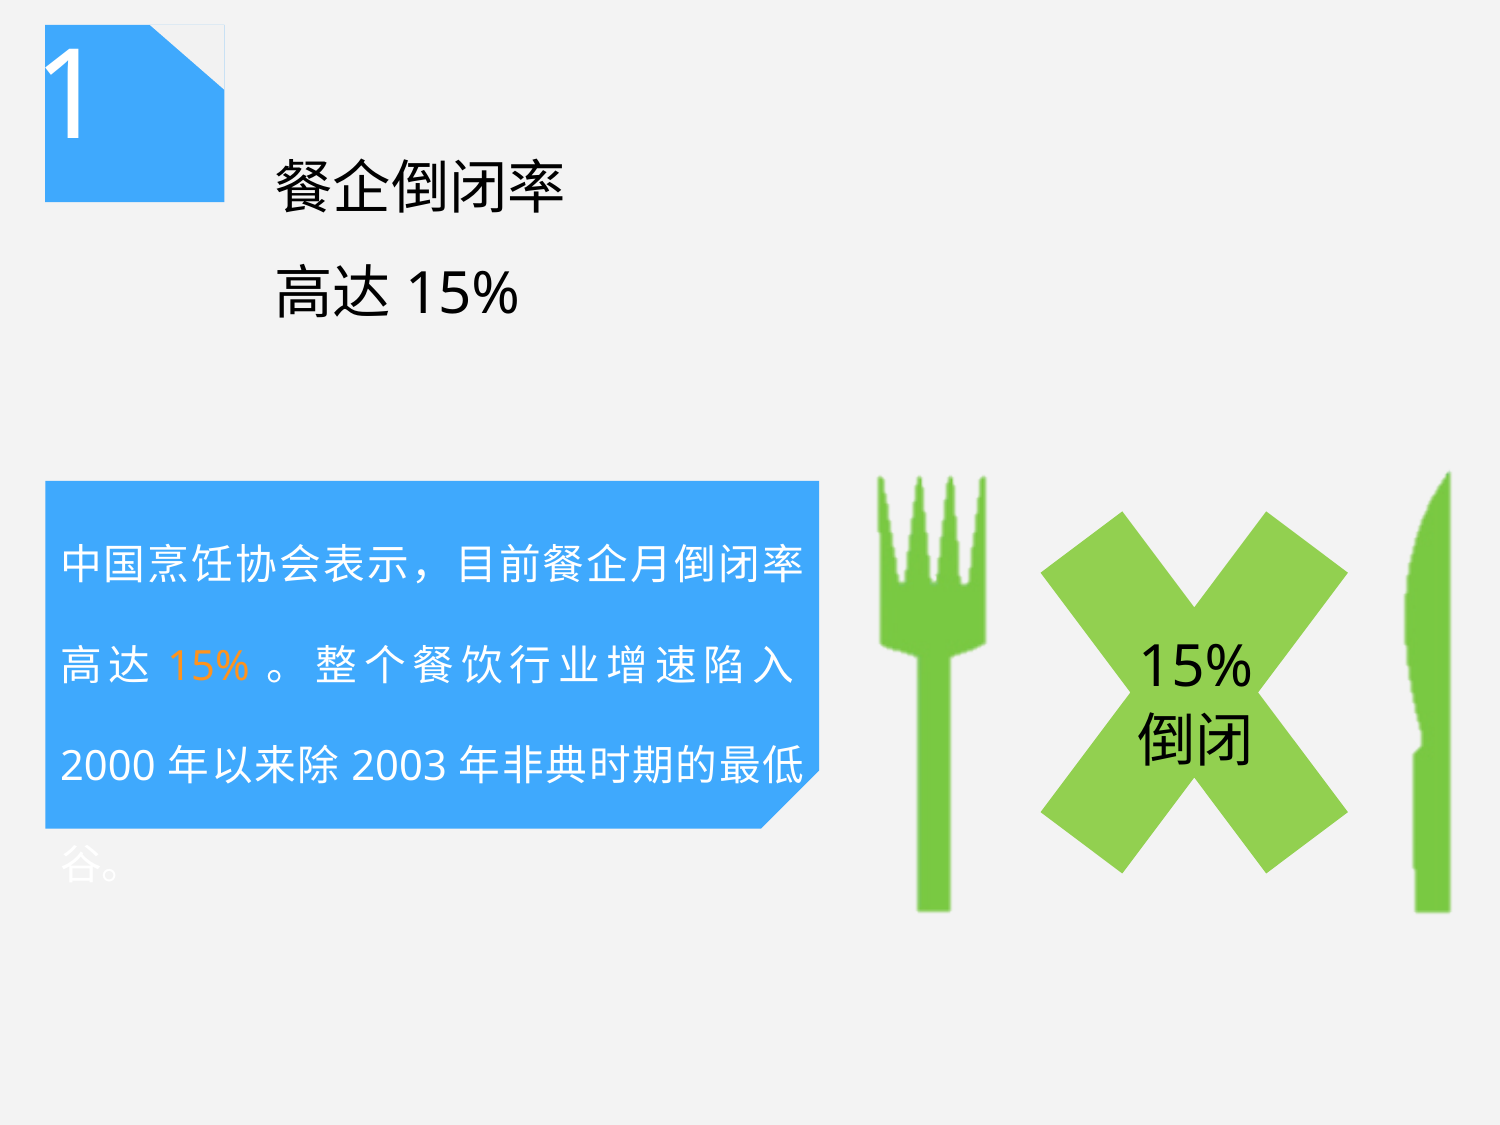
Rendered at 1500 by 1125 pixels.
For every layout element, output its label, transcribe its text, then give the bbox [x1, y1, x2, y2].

picture [840, 455, 976, 921]
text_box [976, 402, 1412, 983]
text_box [19, 5, 239, 203]
picture [1412, 460, 1483, 926]
text_box 餐企倒闭率 高达15% [259, 107, 750, 333]
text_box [45, 480, 820, 829]
